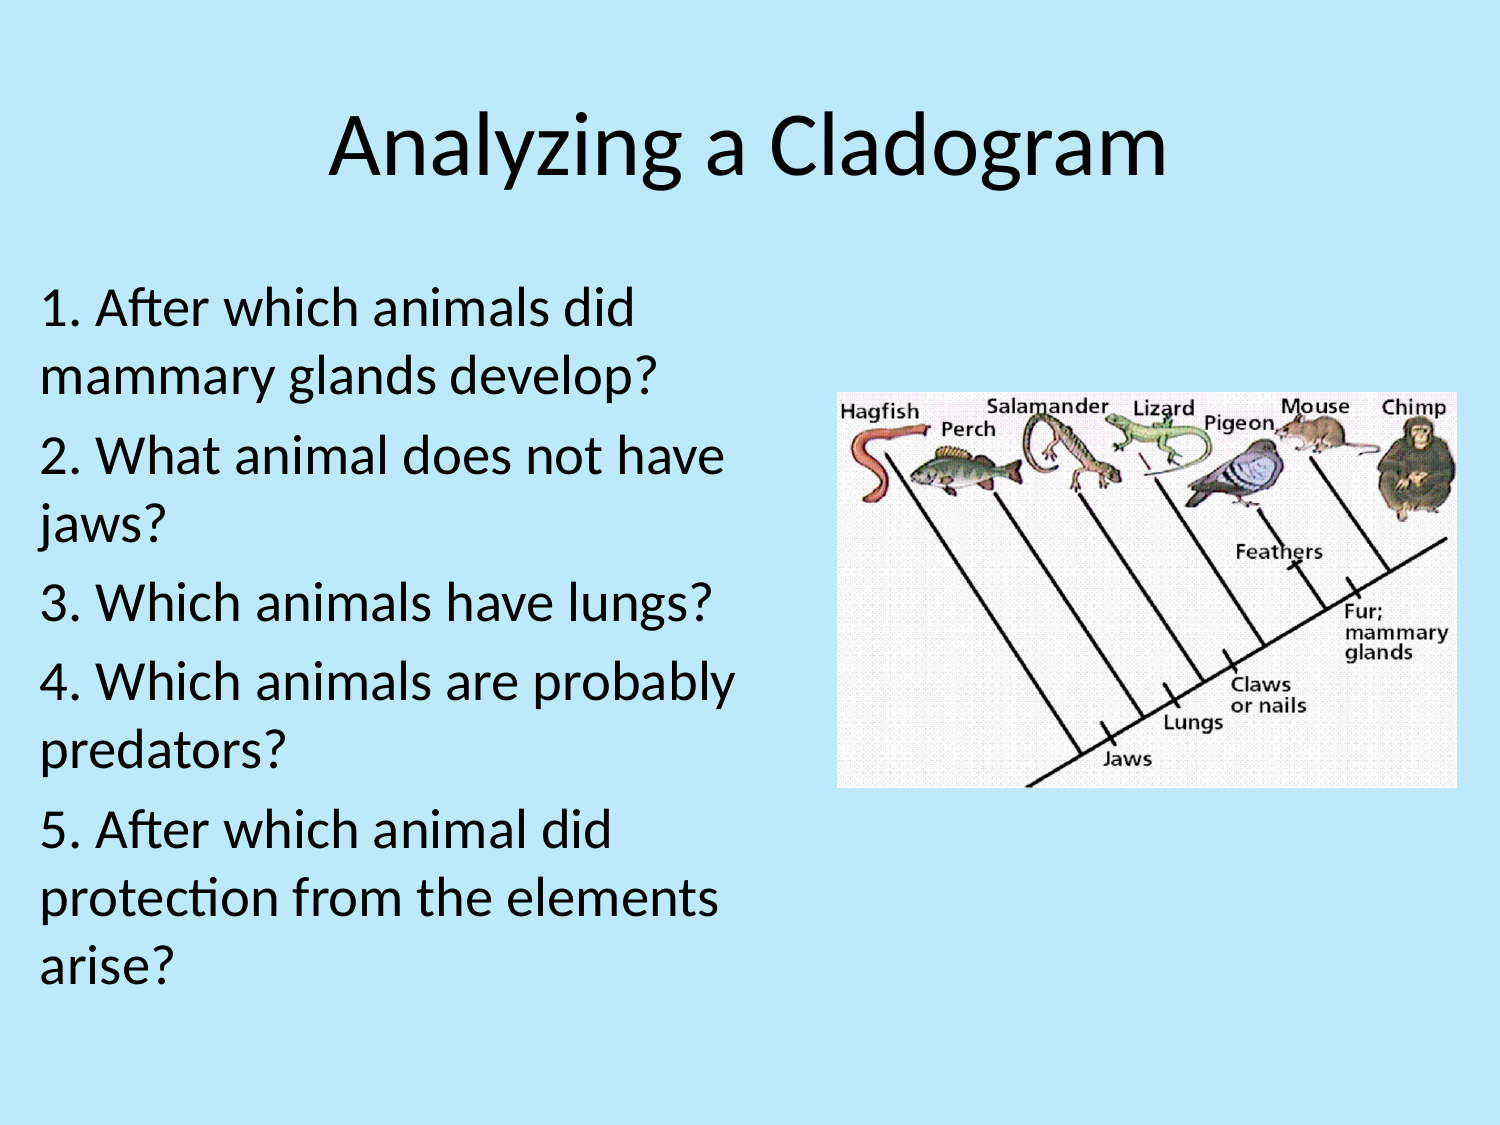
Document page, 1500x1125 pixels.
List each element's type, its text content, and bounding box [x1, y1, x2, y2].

list 1. After which animals did mammary glands develop? 2. What animal does not have jaws? 3. Which animals have lungs? 4. Which animals are probably predators? 5. After which animal did protection from the elements arise? [24, 262, 875, 1005]
title Analyzing a Cladogram [75, 45, 1425, 233]
picture [837, 392, 1457, 788]
